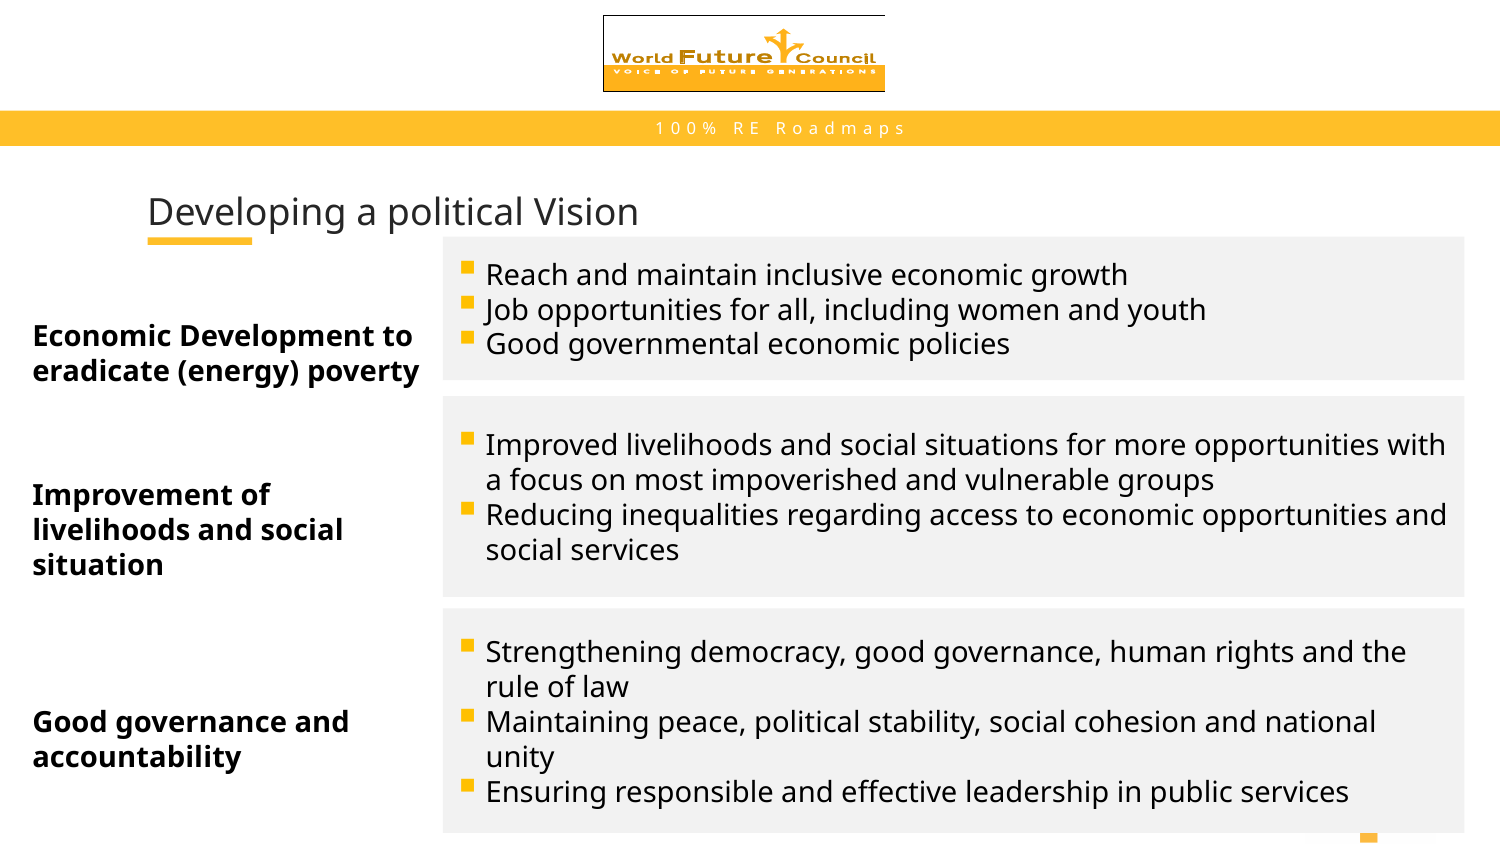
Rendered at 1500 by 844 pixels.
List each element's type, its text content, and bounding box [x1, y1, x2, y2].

text_box Improved livelihoods and social situations for more opportunities with a focus on most impoverished and vulnerable groups Reducing inequalities regarding access to economic opportunities and social services [441, 394, 1466, 599]
text_box [145, 235, 254, 247]
text_box Strengthening democracy, good governance, human rights and the rule of law Maintaining peace, political stability, social cohesion and national unity Ensuring responsible and effective leadership in public services [441, 606, 1466, 835]
text_box Economic Development to eradicate (energy) poverty [17, 310, 443, 395]
text_box Improvement of livelihoods and social situation [17, 468, 443, 589]
picture [1304, 646, 1436, 844]
text_box 100% RE Roadmaps [348, 110, 1211, 146]
picture [602, 14, 886, 92]
text_box Reach and maintain inclusive economic growth Job opportunities for all, including women and youth Good governmental economic policies [441, 235, 1466, 382]
text_box [0, 109, 1500, 148]
text_box Developing a political Vision [132, 180, 1412, 241]
text_box Good governance and accountability [17, 696, 443, 781]
